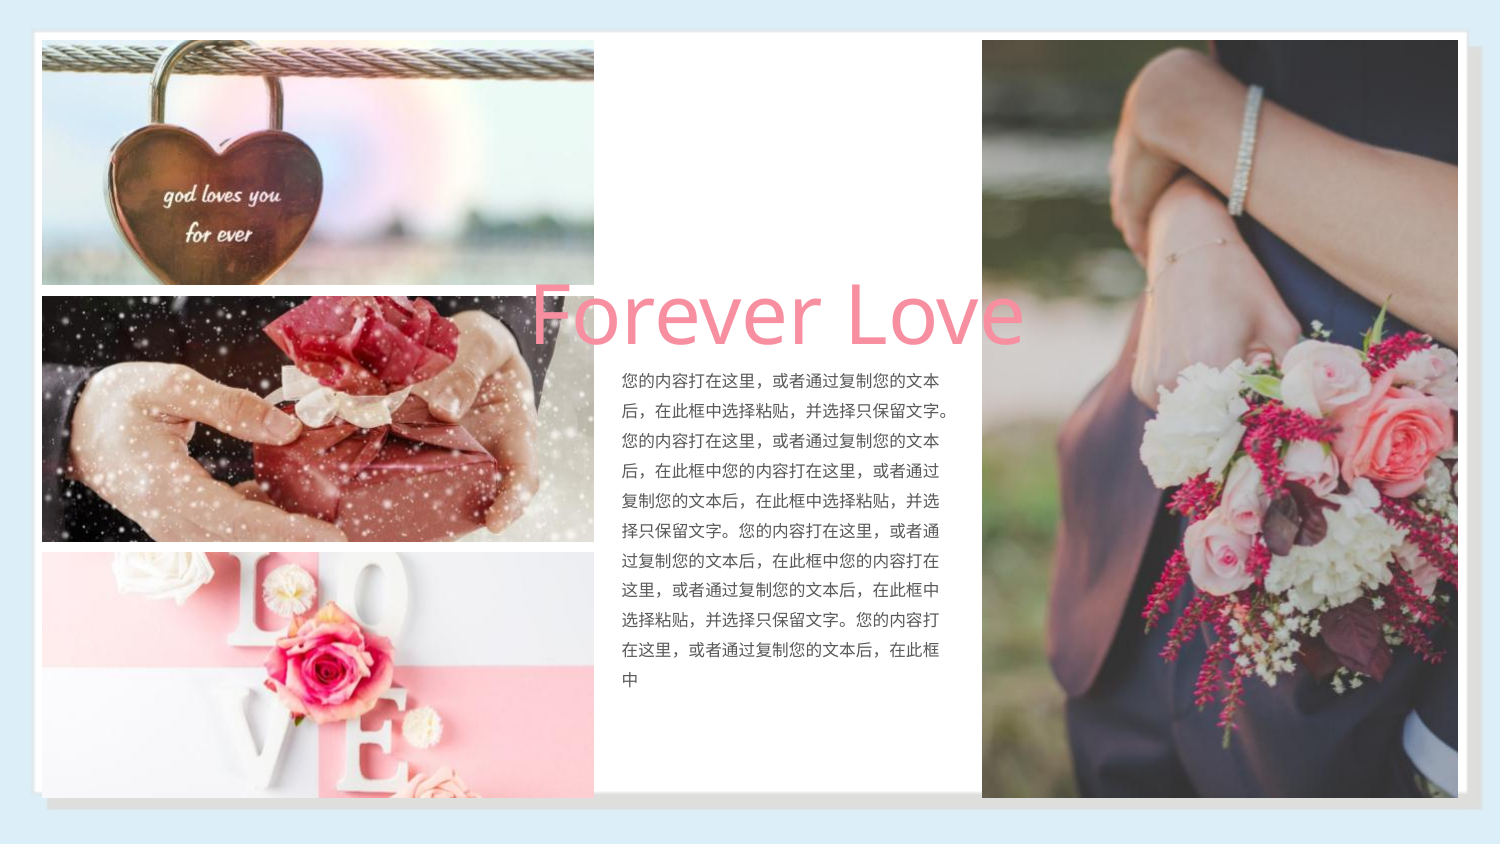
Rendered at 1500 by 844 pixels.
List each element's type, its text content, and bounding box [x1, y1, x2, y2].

picture [0, 0, 1500, 844]
text_box 您的内容打在这里，或者通过复制您的文本后，在此框中选择粘贴，并选择只保留文字。您的内容打在这里，或者通过复制您的文本后，在此框中您的内容打在这里，或者通过复制您的文本后，在此框中选择粘贴，并选择只保留文字。您的内容打在这里，或者通过复制您的文本后，在此框中您的内容打在这里，或者通过复制您的文本后，在此框中选择粘贴，并选择只保留文字。您的内容打在这里，或者通过复制您的文本后，在此框中 [606, 353, 962, 698]
text_box Forever Love [513, 253, 982, 369]
